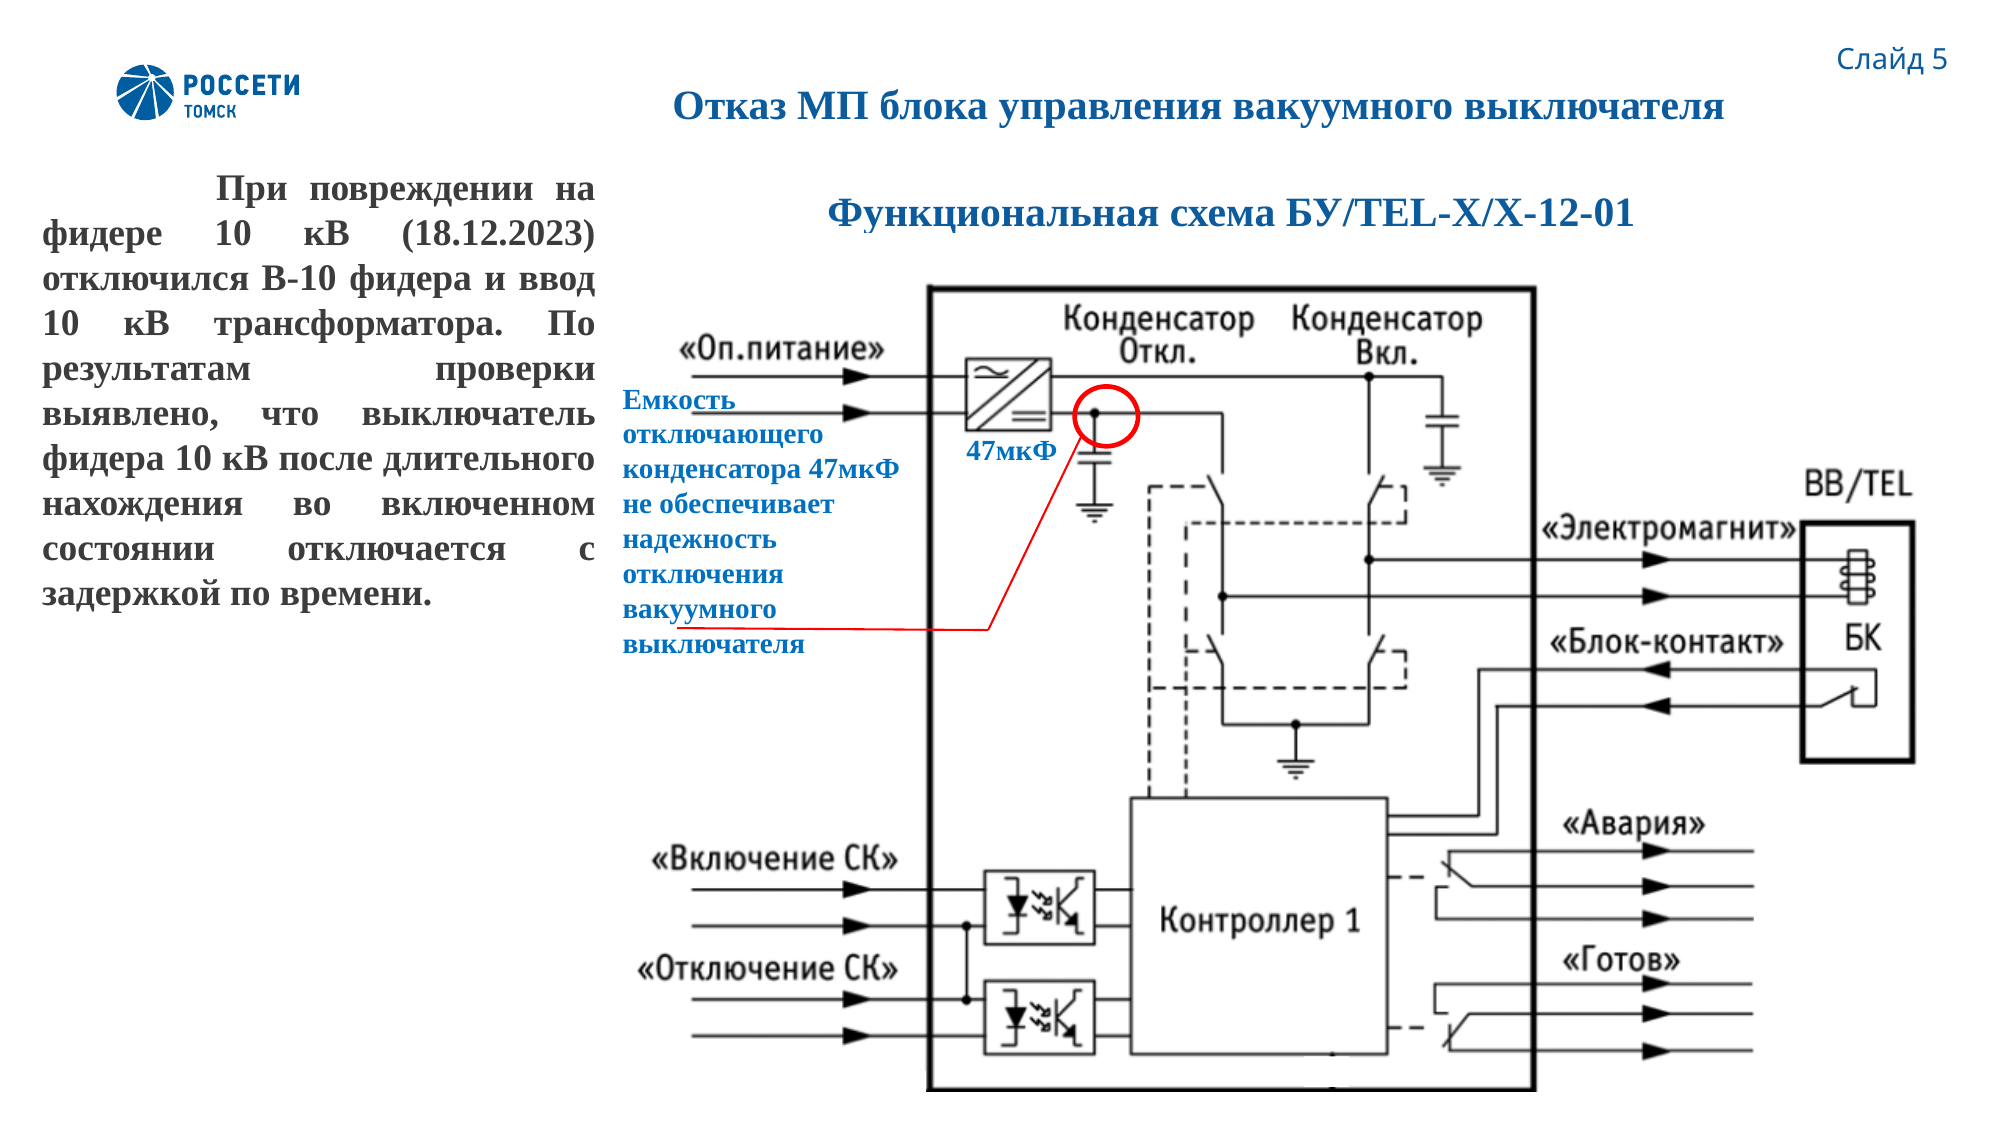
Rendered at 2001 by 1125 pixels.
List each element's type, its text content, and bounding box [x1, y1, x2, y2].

text_box Функциональная схема БУ/TEL-Х/Х-12-01 [596, 182, 2000, 243]
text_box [987, 433, 1083, 631]
text_box Отказ МП блока управления вакуумного выключателя [435, 76, 1973, 136]
text_box При повреждении на фидере 10 кВ (18.12.2023) отключился В-10 фидера и ввод 10 кВ трансформатора. По результатам проверки выявлено, что выключатель фидера 10 кВ после длительного нахождения во включенном состоянии отключается с задержкой по времени. [41, 155, 596, 621]
text_box Слайд 5 [1812, 37, 1973, 76]
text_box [676, 627, 989, 631]
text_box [541, 233, 1973, 1095]
